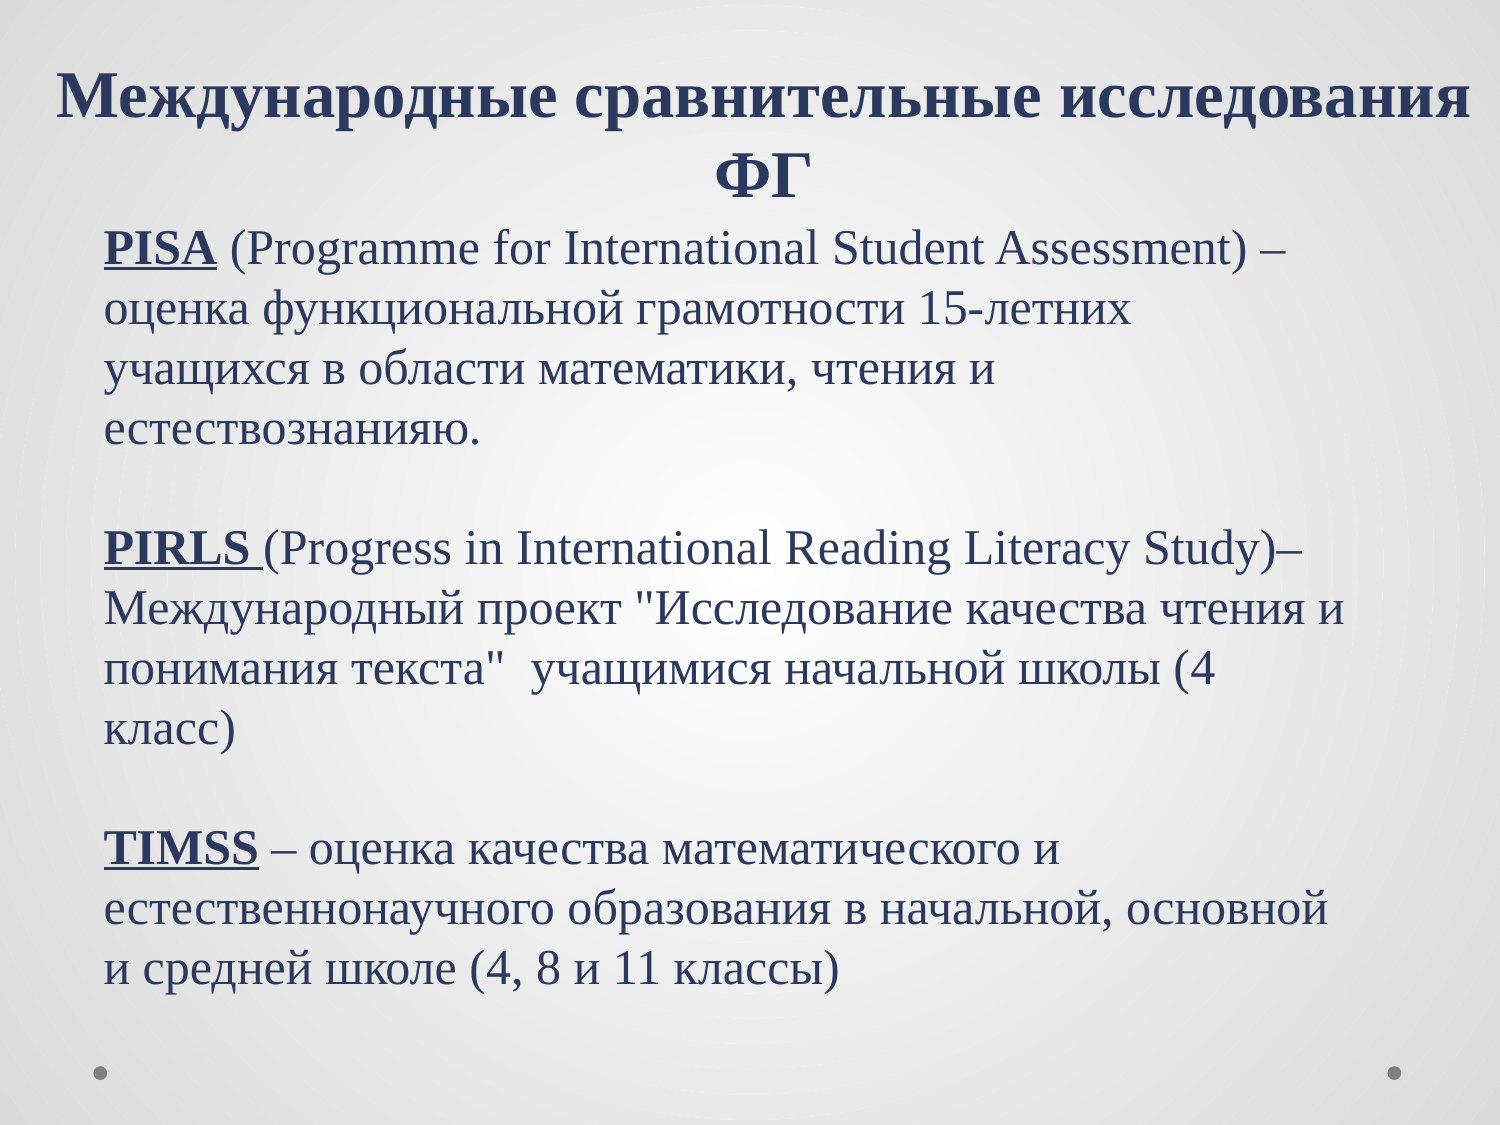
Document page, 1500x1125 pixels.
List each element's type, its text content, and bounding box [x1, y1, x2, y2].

title PISA (Programme for International Student Assessment) – оценка функциональной грамотности 15-летних учащихся в области математики, чтения и естествознанияю. PIRLS (Progress in International Reading Literacy Study)– Международный проект "Исследование качества чтения и понимания текста" учащимися начальной школы (4 класс) TIMSS – оценка качества математического и естественнонаучного образования в начальной, основной и средней школе (4, 8 и 11 классы) [88, 361, 1364, 1062]
subtitle Международные сравнительные исследования ФГ [29, 42, 1500, 243]
